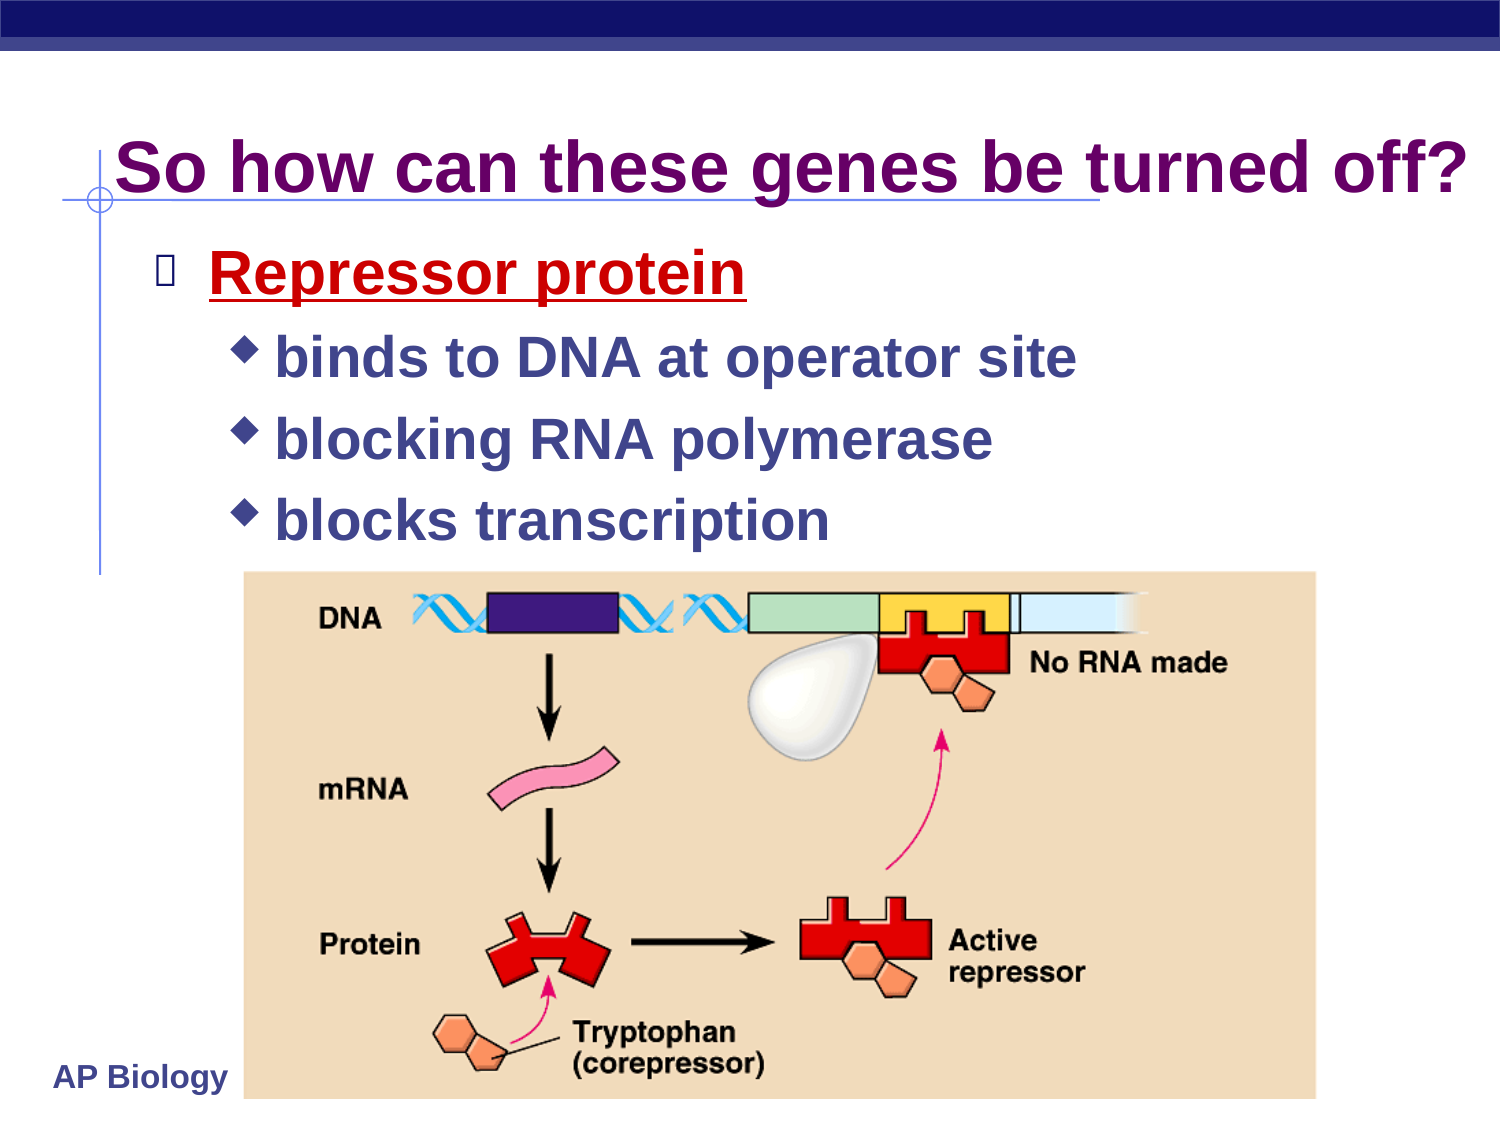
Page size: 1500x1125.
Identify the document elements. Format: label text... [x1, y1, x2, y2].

title So how can these genes be turned off? [99, 112, 1500, 238]
picture [233, 559, 1328, 1099]
list Repressor protein binds to DNA at operator site blocking RNA polymerase blocks transcription [137, 224, 1475, 611]
